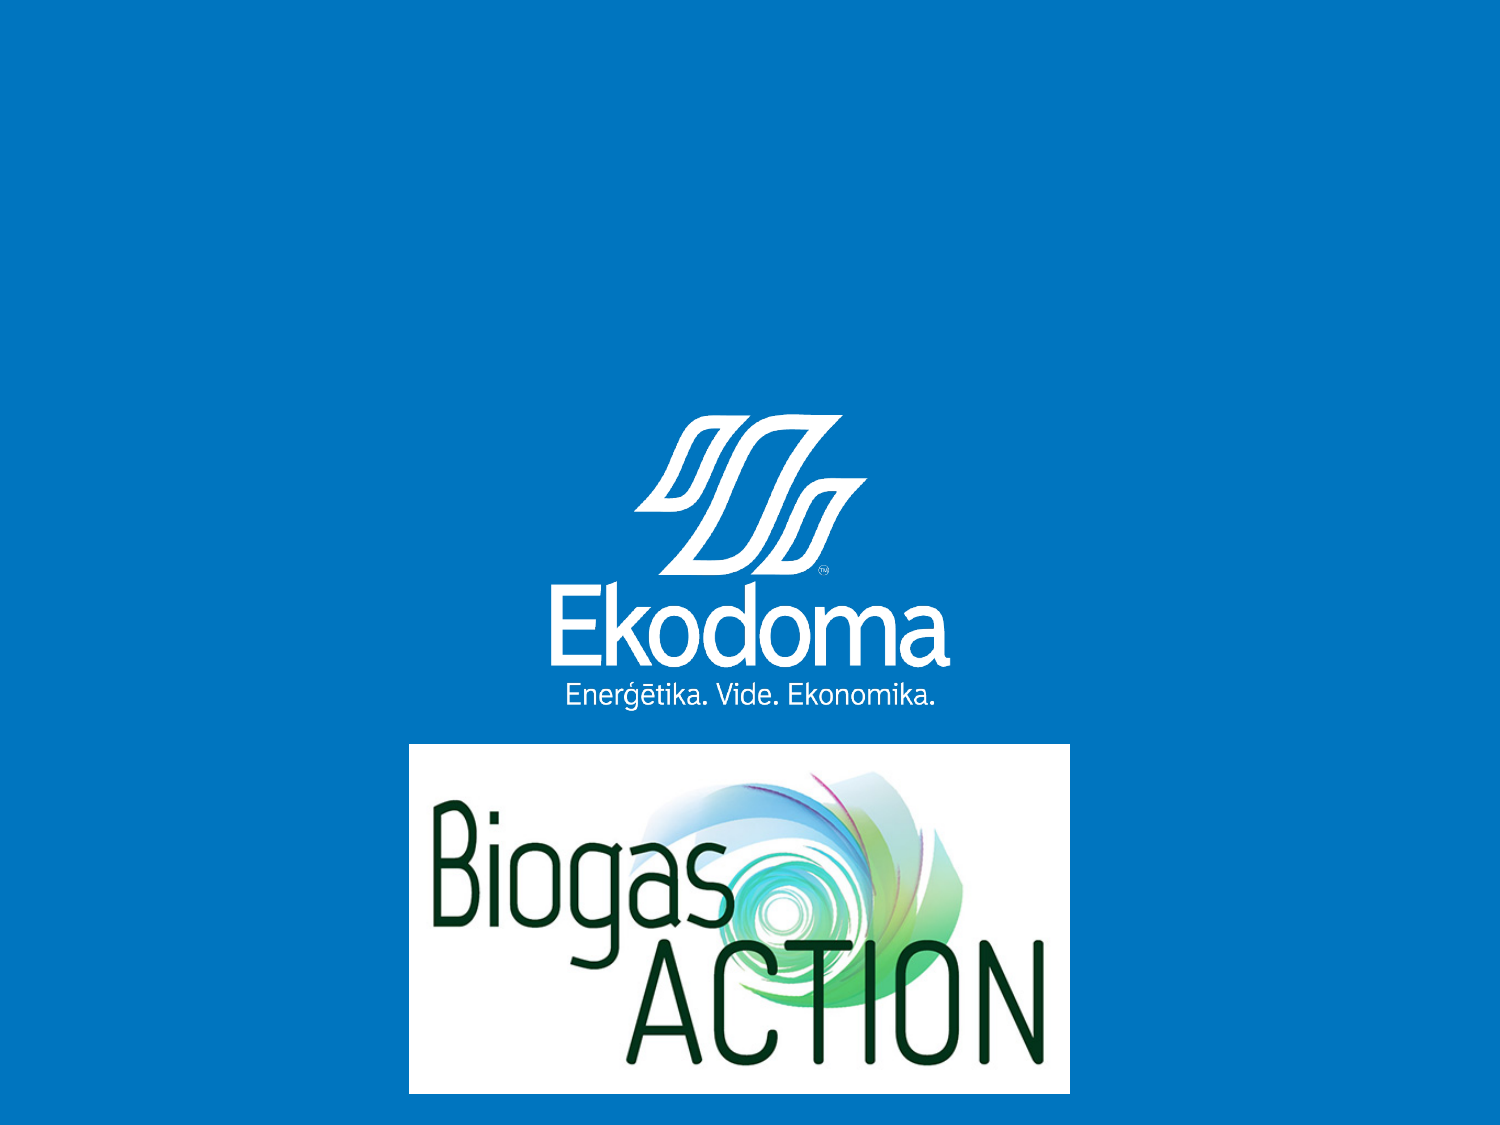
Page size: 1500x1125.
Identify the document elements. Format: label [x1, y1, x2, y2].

picture [409, 357, 1070, 1094]
